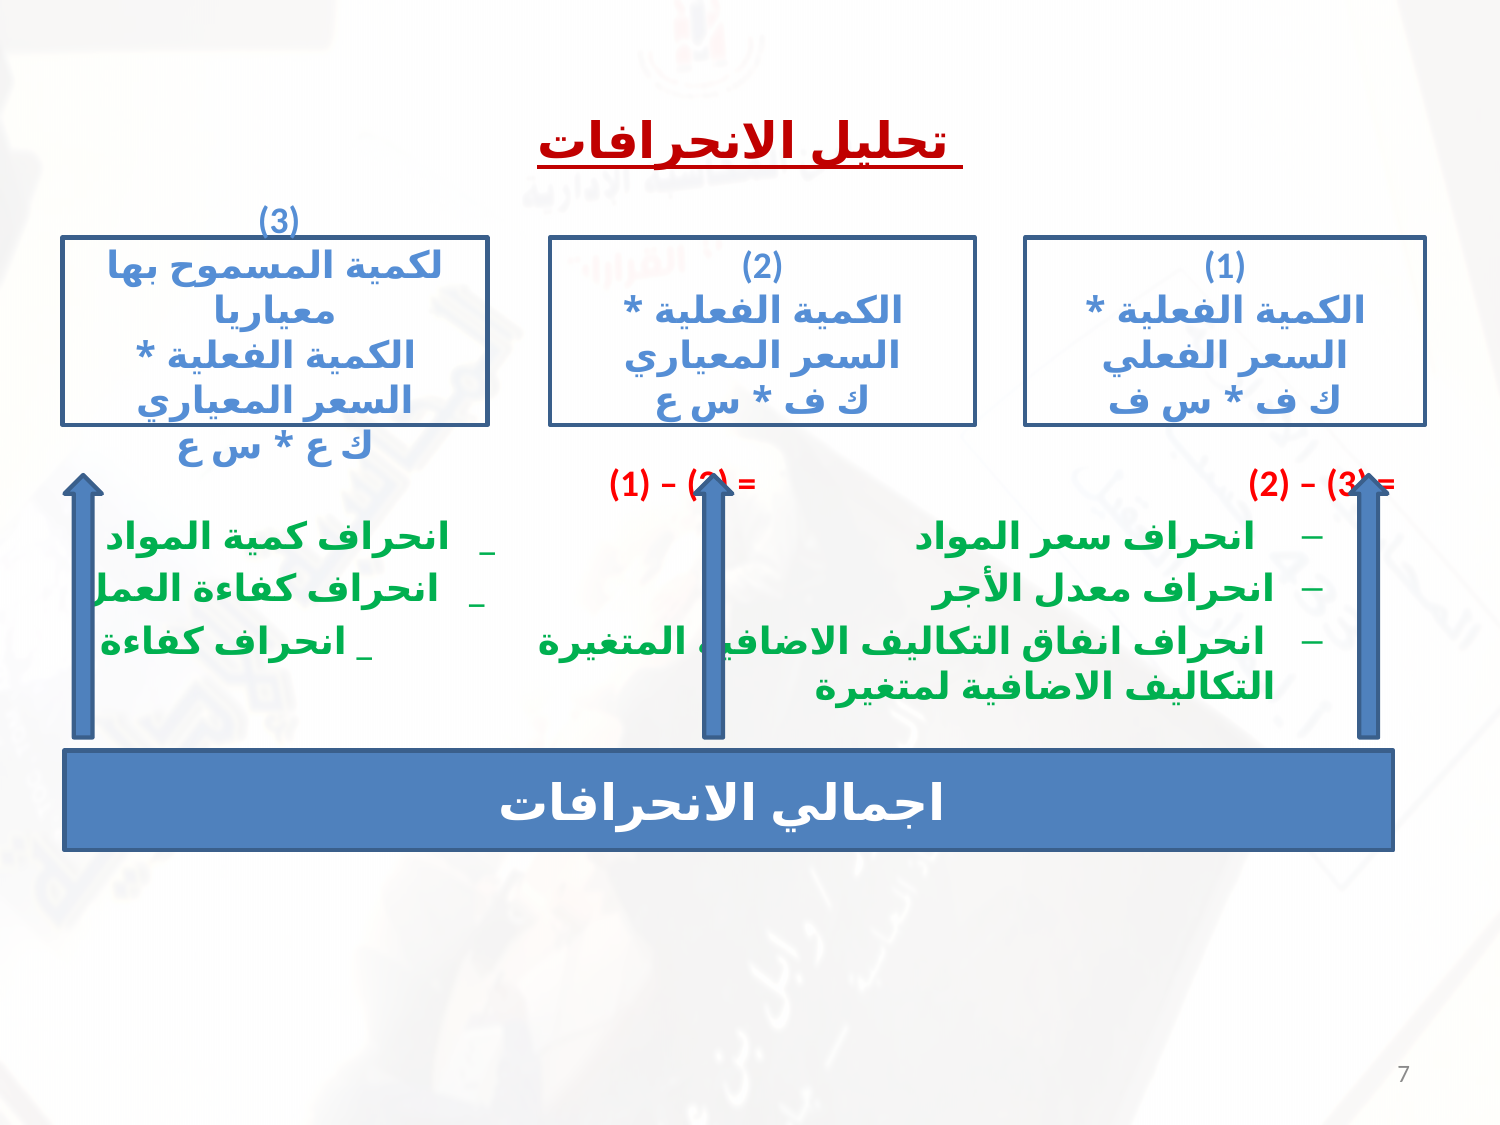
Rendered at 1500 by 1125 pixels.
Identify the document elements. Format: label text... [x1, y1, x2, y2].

text_box [693, 472, 735, 740]
text_box [62, 472, 104, 740]
text_box (2) الكمية الفعلية * السعر المعياري ك ف * س ع [548, 235, 977, 427]
list (1) – (2) = (2) – (3) = انحراف سعر المواد _ انحراف كمية المواد انحراف معدل الأجر _ انحراف كفاءة العمل انحراف انفاق التكاليف الاضافية المتغيرة _ انحراف كفاءة التكاليف الاضافية لمتغيرة [37, 212, 1413, 955]
title تحليل الانحرافات [75, 45, 1425, 233]
text_box [1348, 472, 1390, 740]
text_box اجمالي الانحرافات [62, 748, 1395, 852]
slide_number 7 [1074, 1042, 1425, 1103]
text_box (1) الكمية الفعلية * السعر الفعلي ك ف * س ف [1023, 235, 1427, 427]
text_box (3) لكمية المسموح بها معياريا الكمية الفعلية * السعر المعياري ك ع * س ع [60, 235, 490, 427]
